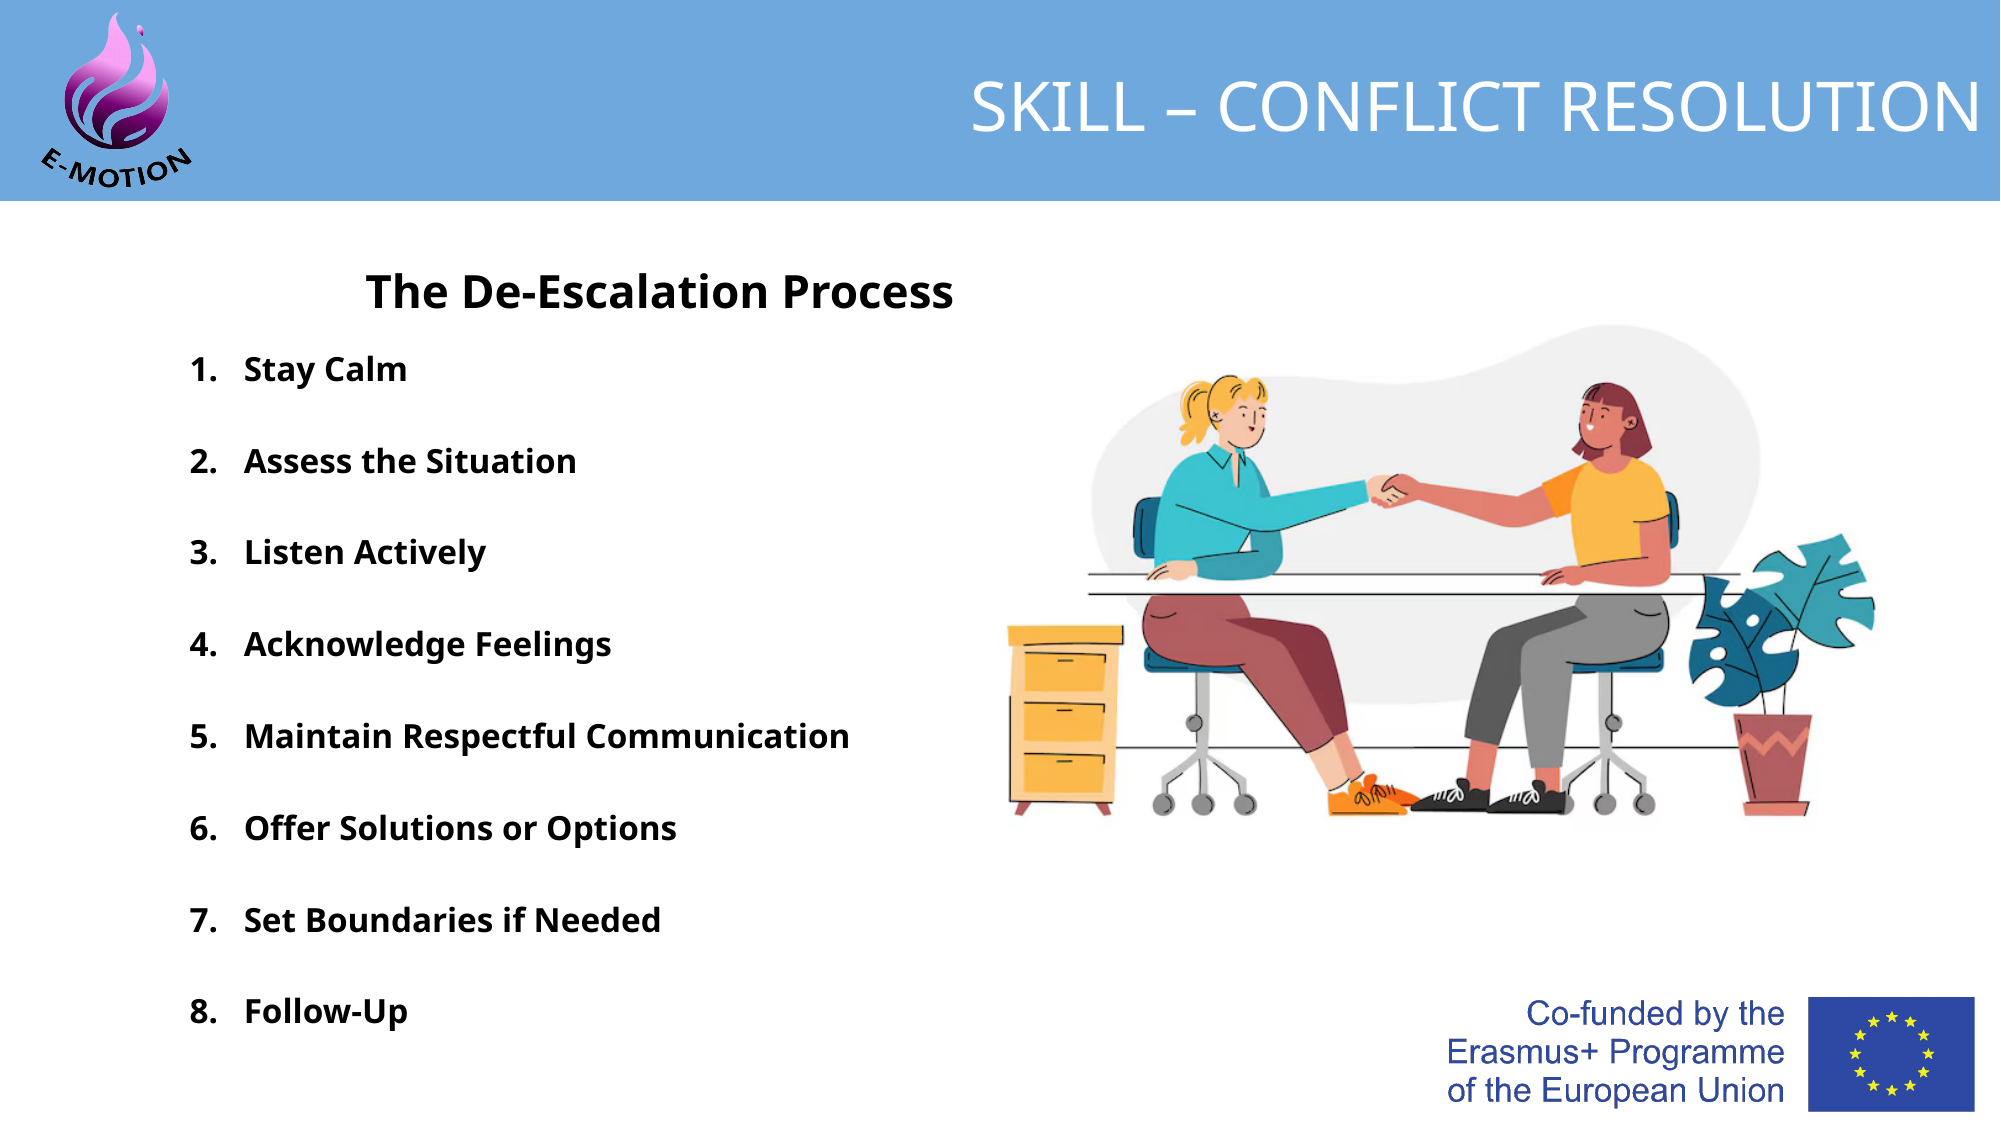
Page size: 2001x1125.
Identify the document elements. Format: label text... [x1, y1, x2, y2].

text_box SKILL – CONFLICT RESOLUTION [543, 50, 2000, 325]
text_box The De-Escalation Process Stay Calm Assess the Situation Listen Actively Acknowledge Feelings Maintain Respectful Communication Offer Solutions or Options Set Boundaries if Needed Follow-Up [153, 246, 1167, 1108]
picture [968, 276, 1883, 848]
picture [0, 0, 253, 247]
picture [1396, 995, 1975, 1116]
